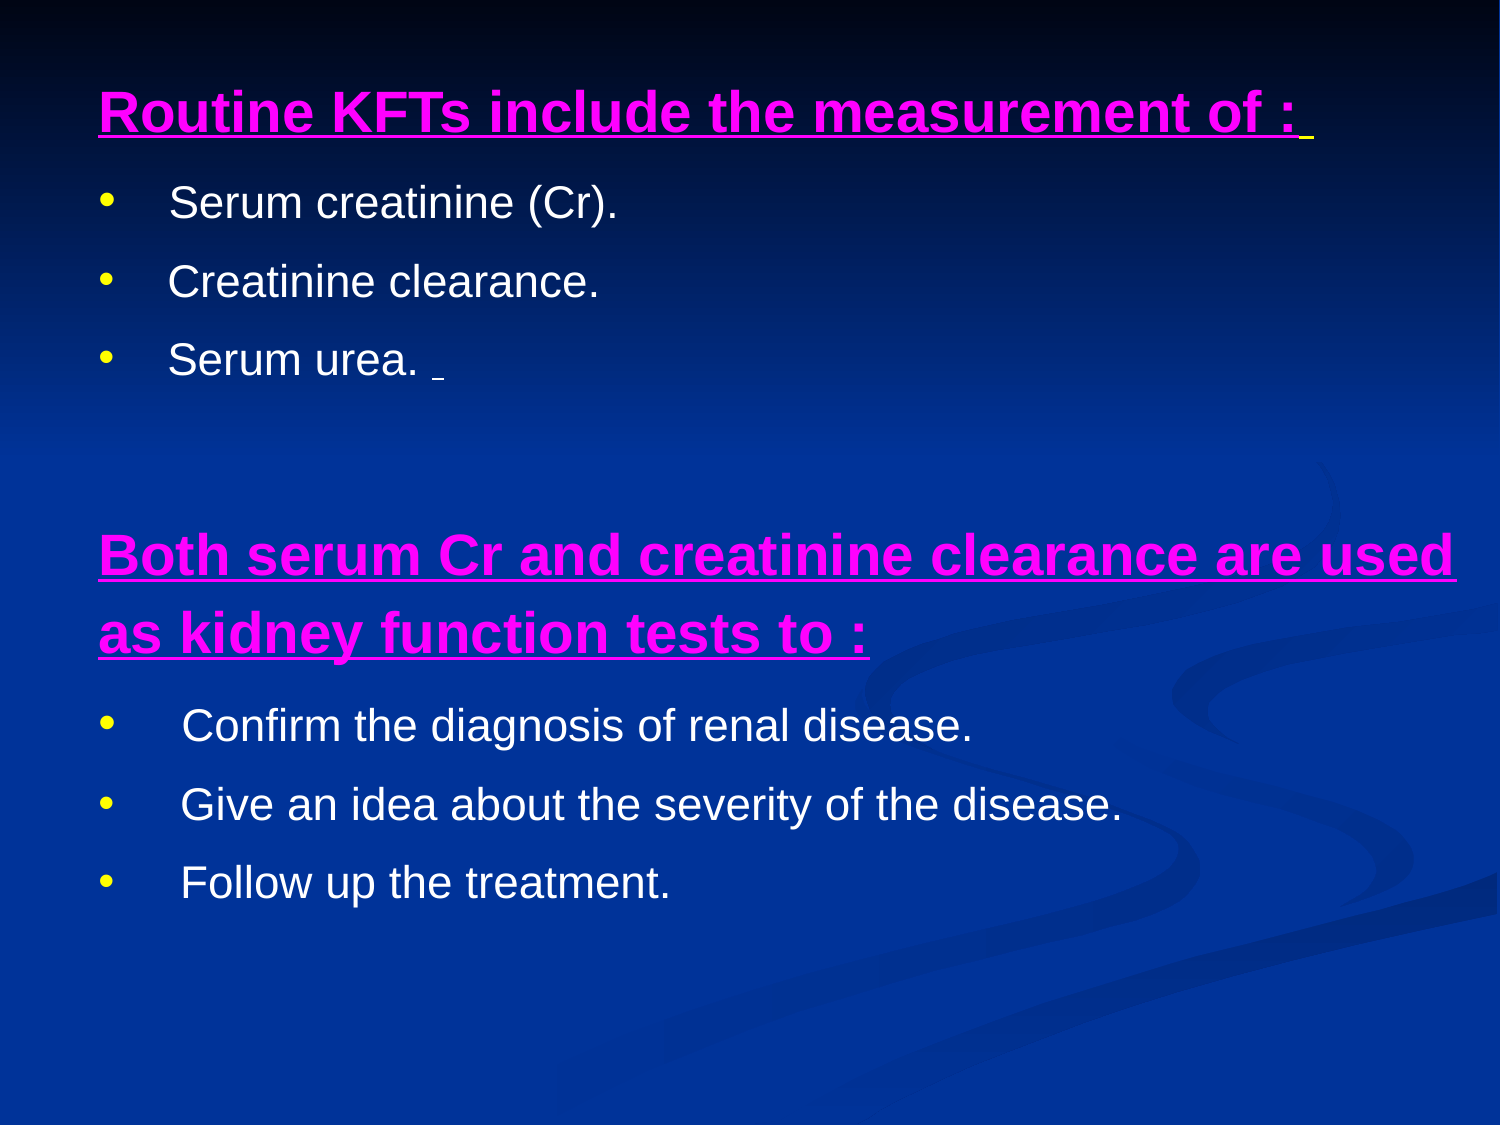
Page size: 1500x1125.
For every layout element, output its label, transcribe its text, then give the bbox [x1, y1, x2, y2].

text_box Routine KFTs include the measurement of : Serum creatinine (Cr). Creatinine clearance. Serum urea. Both serum Cr and creatinine clearance are used as kidney function tests to : Confirm the diagnosis of renal disease. Give an idea about the severity of the disease. Follow up the treatment. [37, 66, 1488, 916]
